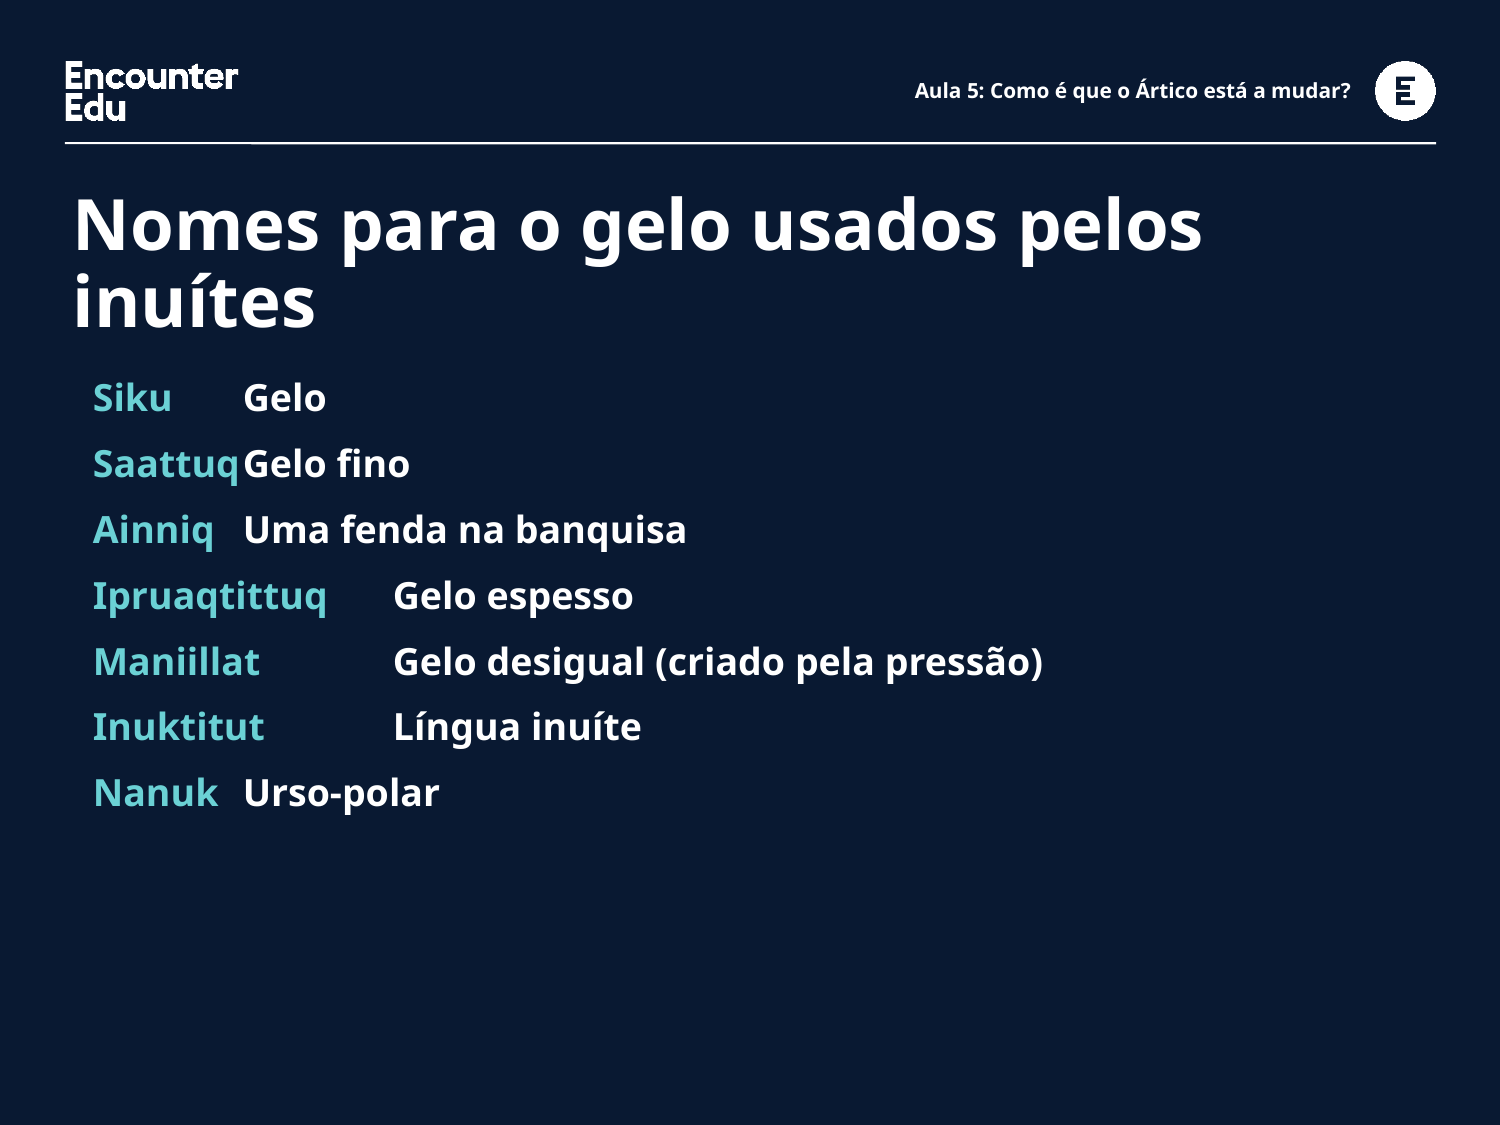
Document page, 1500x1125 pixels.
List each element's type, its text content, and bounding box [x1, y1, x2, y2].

picture [1373, 59, 1437, 122]
text_box Siku Gelo Saattuq Gelo fino Ainniq Uma fenda na banquisa Ipruaqtittuq Gelo espesso Maniillat Gelo desigual (criado pela pressão) Inuktitut Língua inuíte Nanuk Urso-polar [78, 368, 1353, 822]
text_box Nomes para o gelo usados pelos inuítes [65, 163, 1416, 368]
title Aula 5: Como é que o Ártico está a mudar? [675, 71, 1359, 113]
picture [61, 59, 243, 122]
